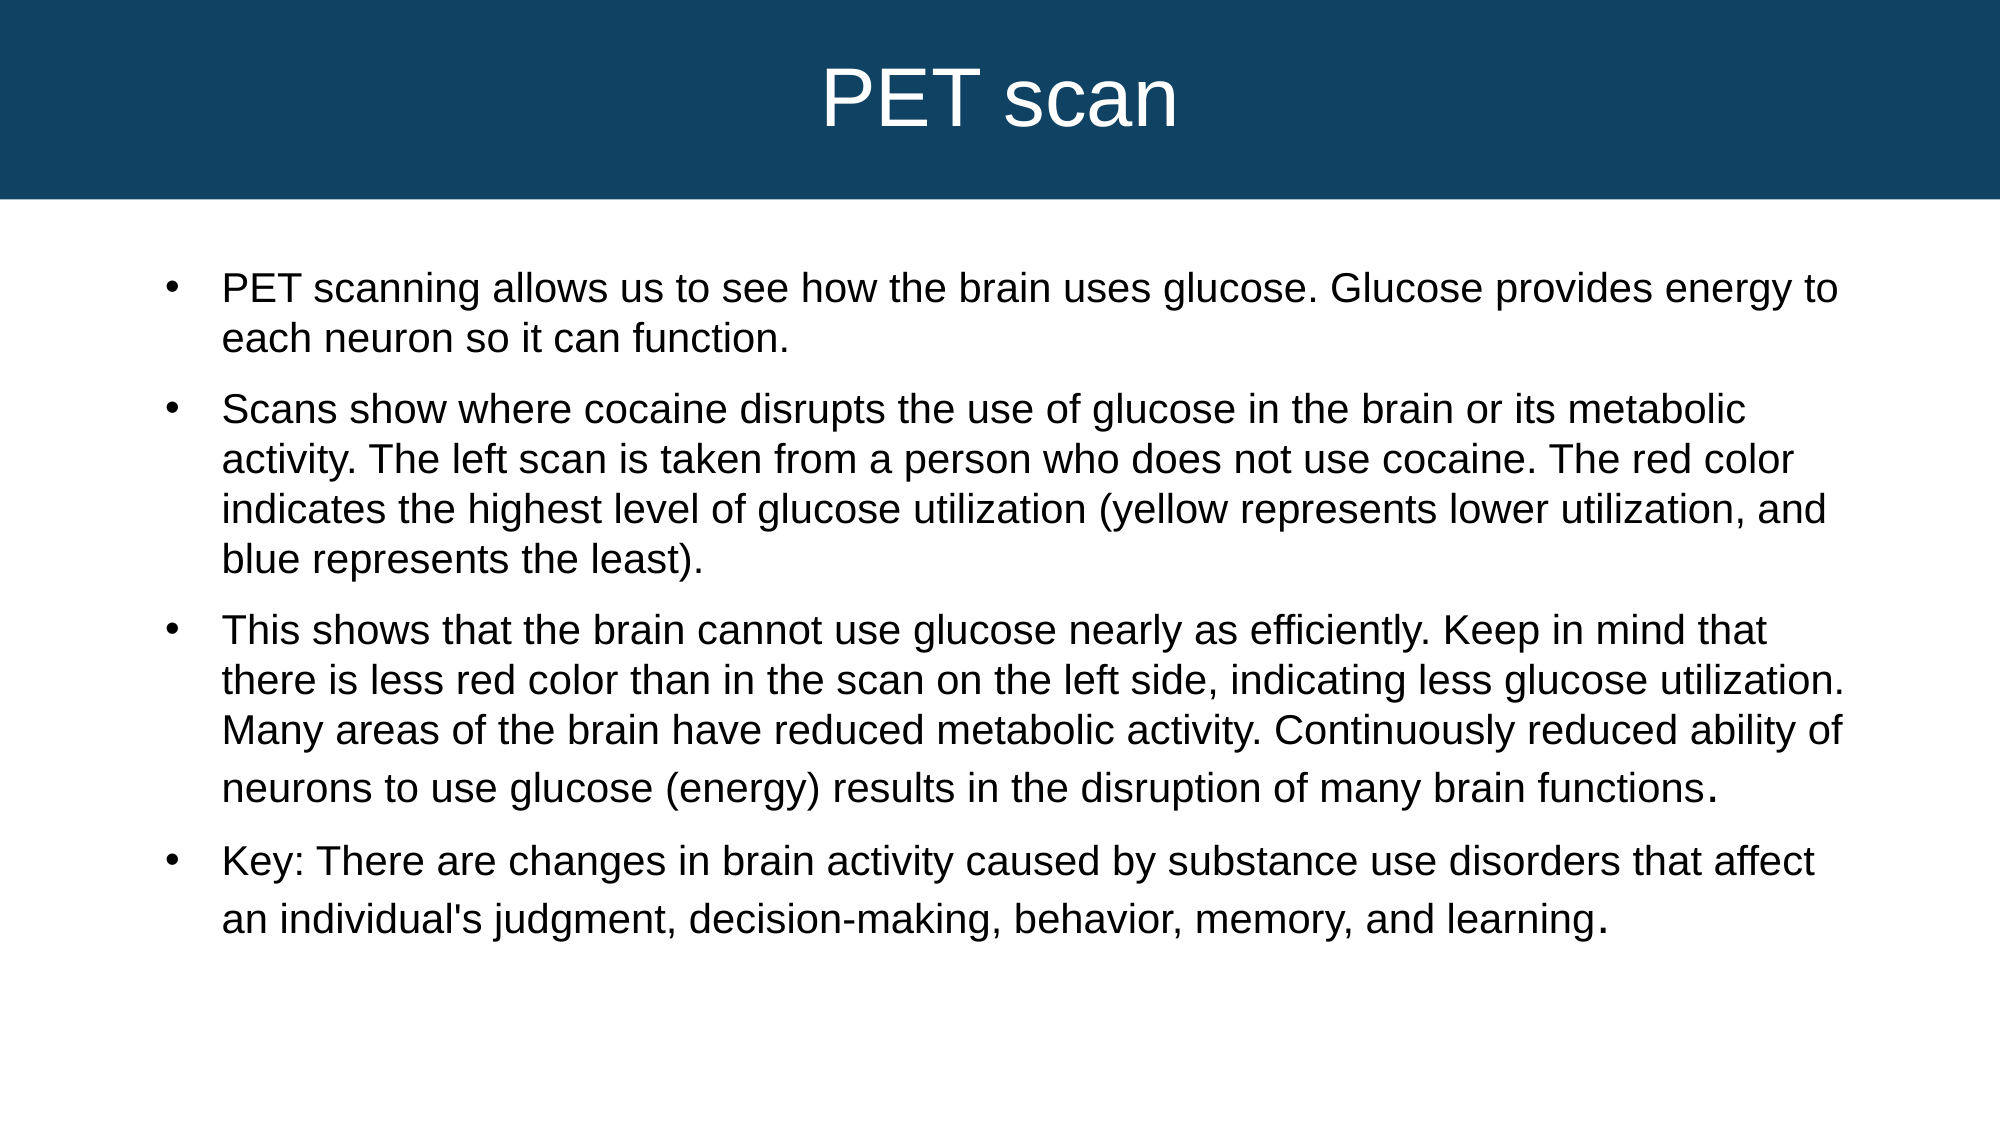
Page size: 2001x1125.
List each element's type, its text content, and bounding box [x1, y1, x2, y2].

list PET scanning allows us to see how the brain uses glucose. Glucose provides energy to each neuron so it can function. Scans show where cocaine disrupts the use of glucose in the brain or its metabolic activity. The left scan is taken from a person who does not use cocaine. The red color indicates the highest level of glucose utilization (yellow represents lower utilization, and blue represents the least). This shows that the brain cannot use glucose nearly as efficiently. Keep in mind that there is less red color than in the scan on the left side, indicating less glucose utilization. Many areas of the brain have reduced metabolic activity. Continuously reduced ability of neurons to use glucose (energy) results in the disruption of many brain functions. Key: There are changes in brain activity caused by substance use disorders that affect an individual's judgment, decision-making, behavior, memory, and learning. [150, 253, 1875, 968]
title PET scan [0, 0, 2000, 200]
